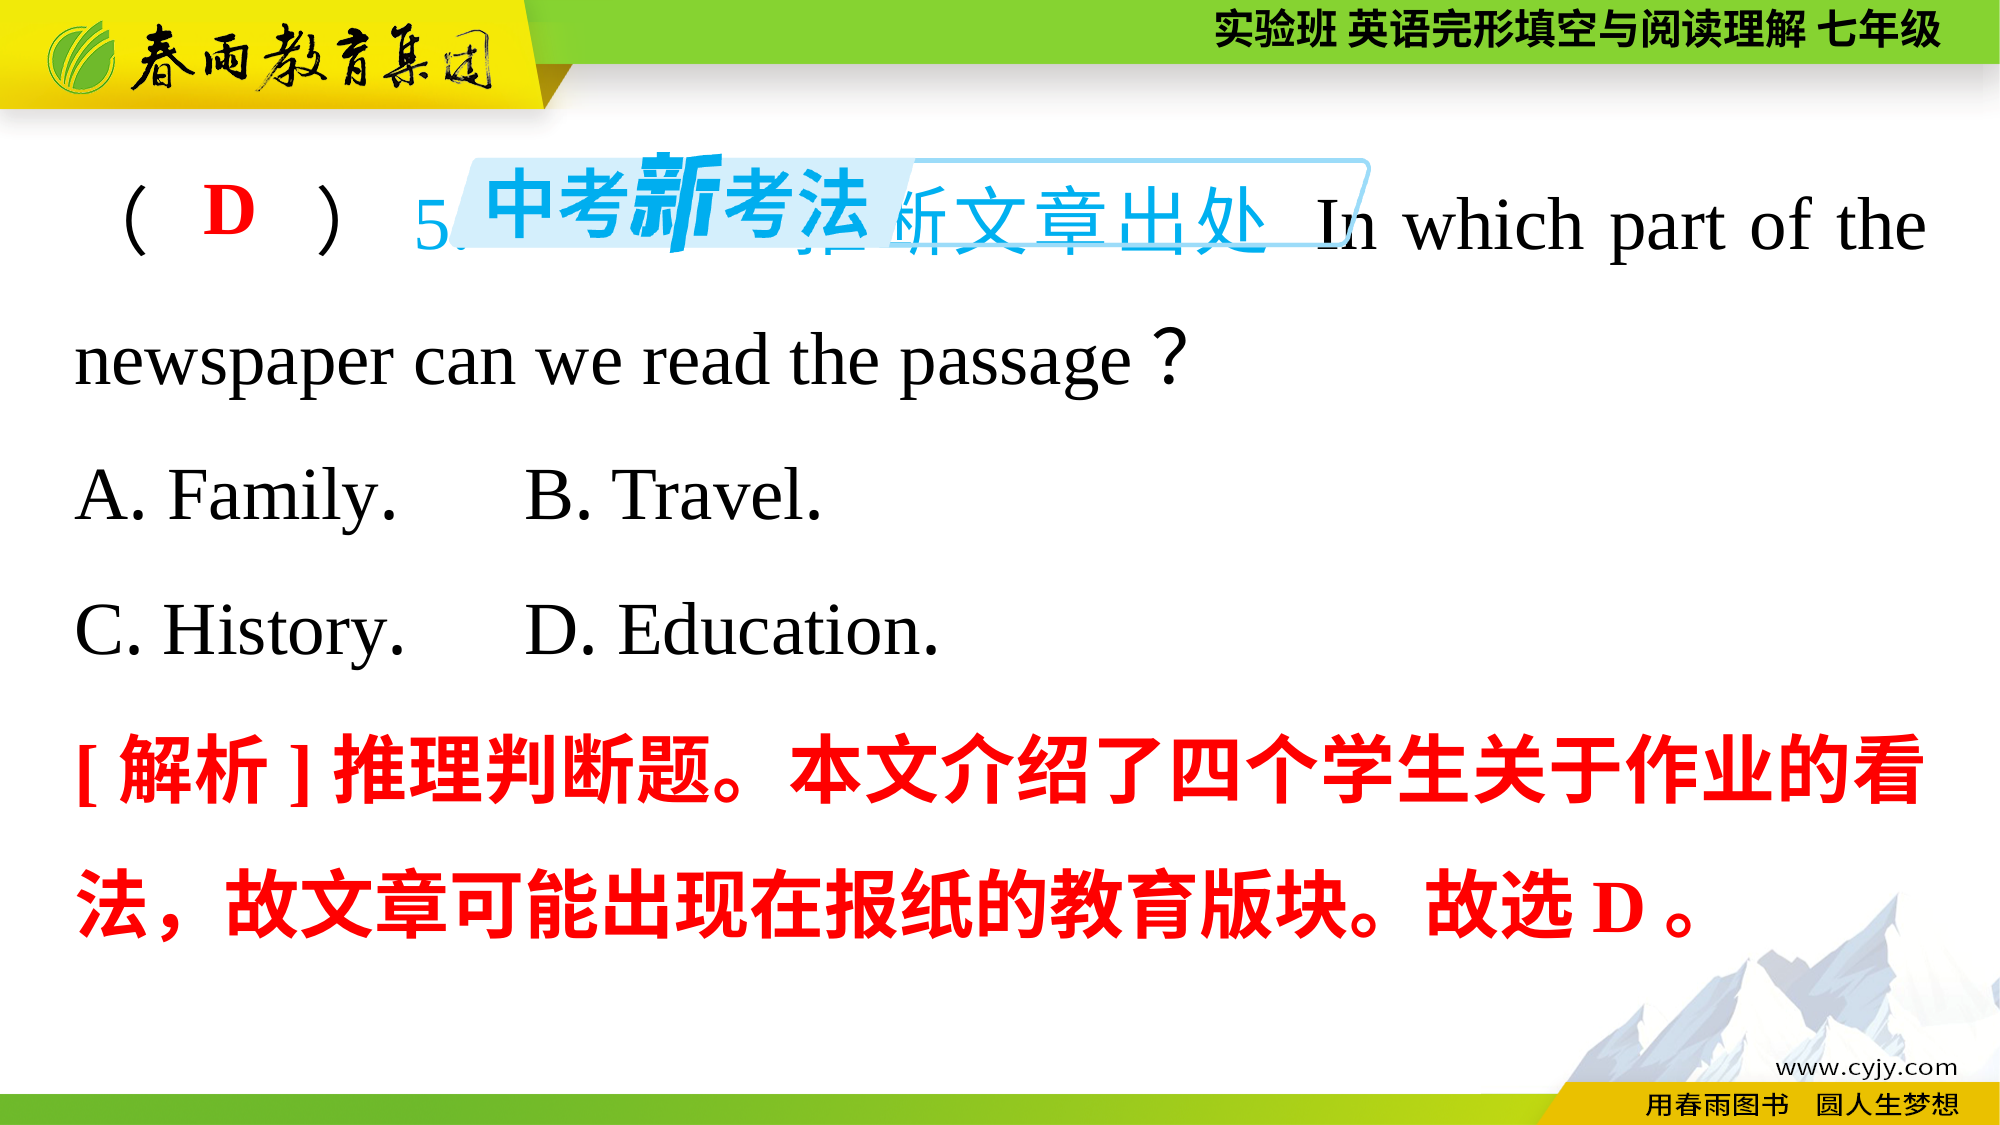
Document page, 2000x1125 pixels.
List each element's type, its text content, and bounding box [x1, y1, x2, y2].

list （ ）5. 推断文章出处 In which part of the newspaper can we read the passage？ A. Family. B. Travel. C. History. D. Education. [59, 122, 1944, 666]
picture [0, 0, 2000, 1125]
text_box [解析]推理判断题。本文介绍了四个学生关于作业的看法，故文章可能出现在报纸的教育版块。故选D。 [59, 669, 1944, 955]
text_box D [188, 152, 273, 258]
